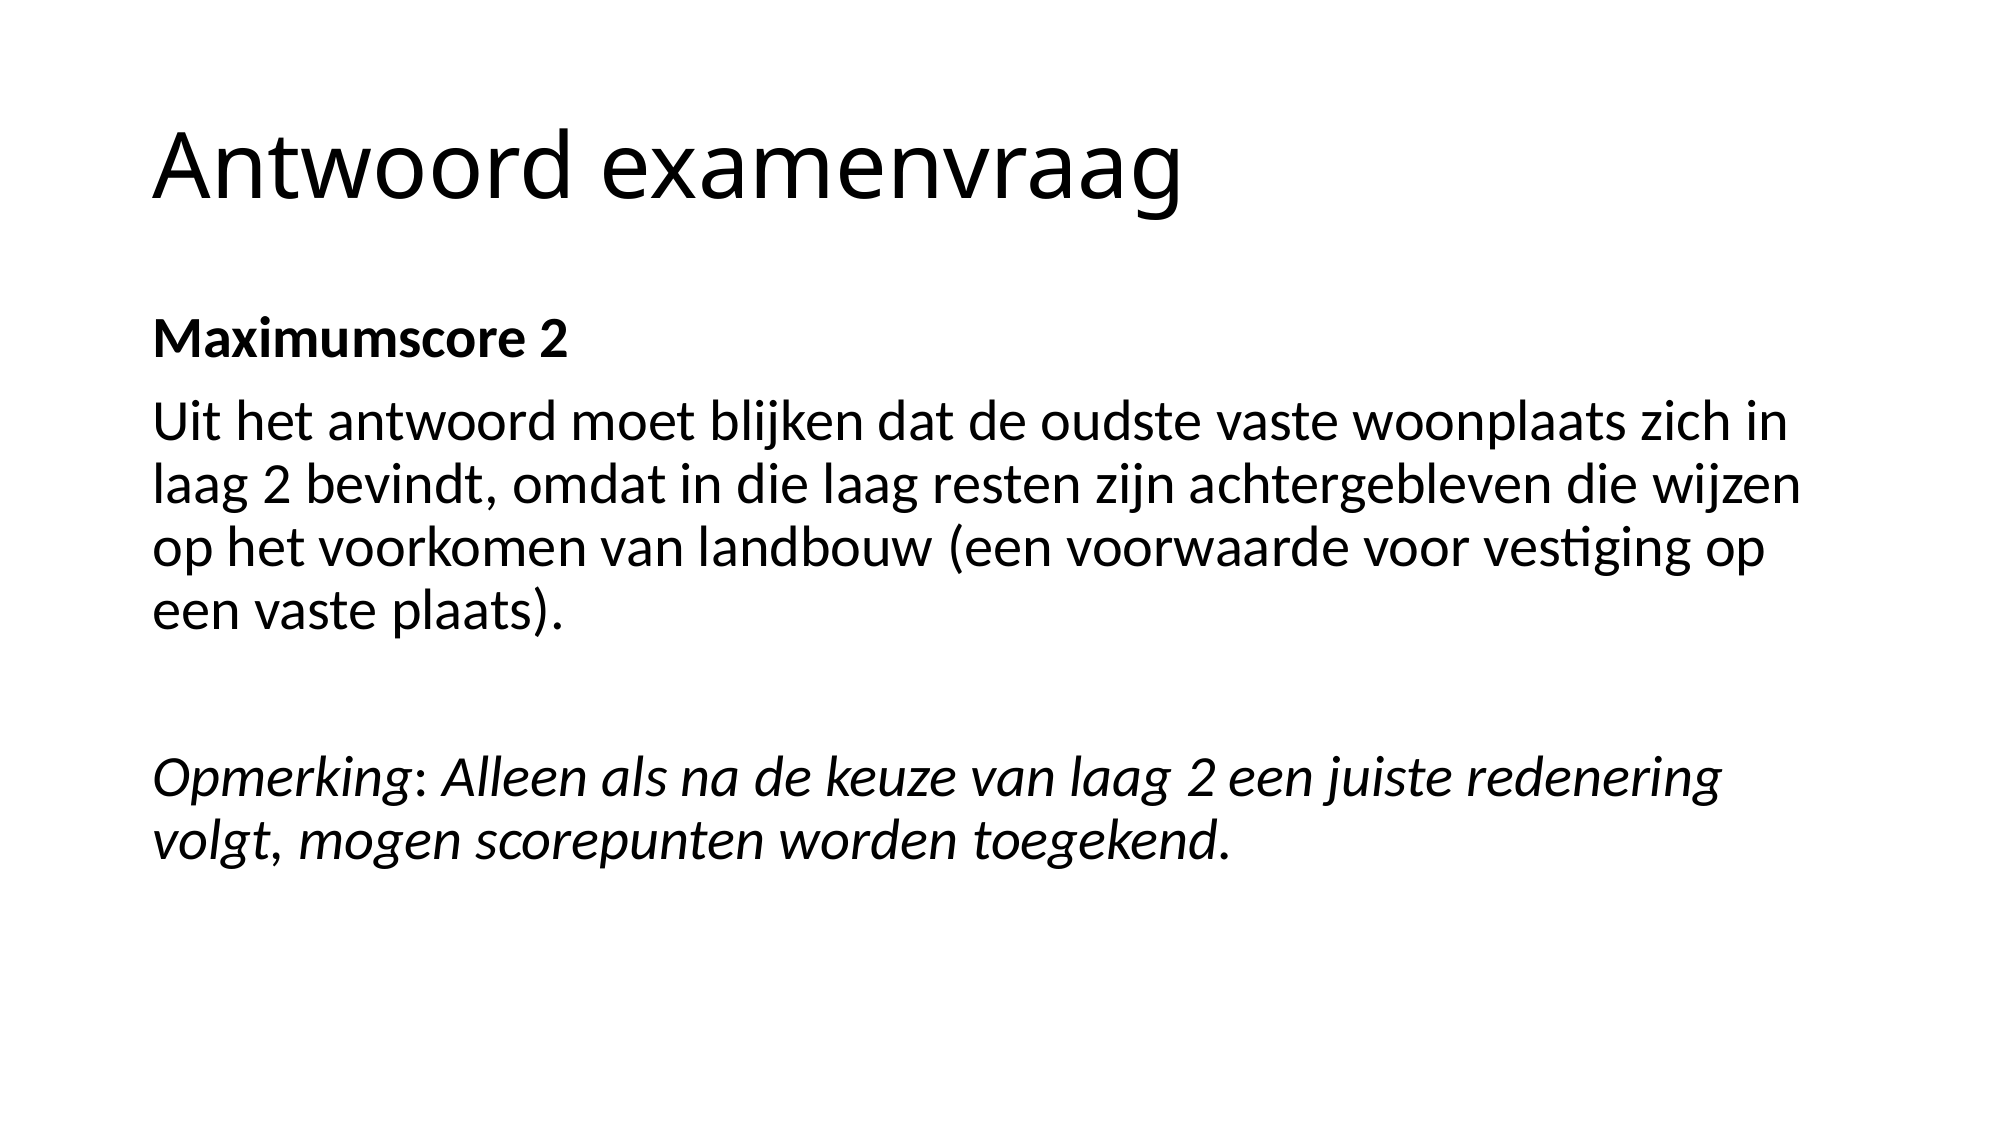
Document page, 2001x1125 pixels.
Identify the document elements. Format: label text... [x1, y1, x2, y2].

title Antwoord examenvraag [137, 59, 1863, 278]
list Maximumscore 2 Uit het antwoord moet blijken dat de oudste vaste woonplaats zich in laag 2 bevindt, omdat in die laag resten zijn achtergebleven die wijzen op het voorkomen van landbouw (een voorwaarde voor vestiging op een vaste plaats). Opmerking: Alleen als na de keuze van laag 2 een juiste redenering volgt, mogen scorepunten worden toegekend. [137, 299, 1863, 1014]
